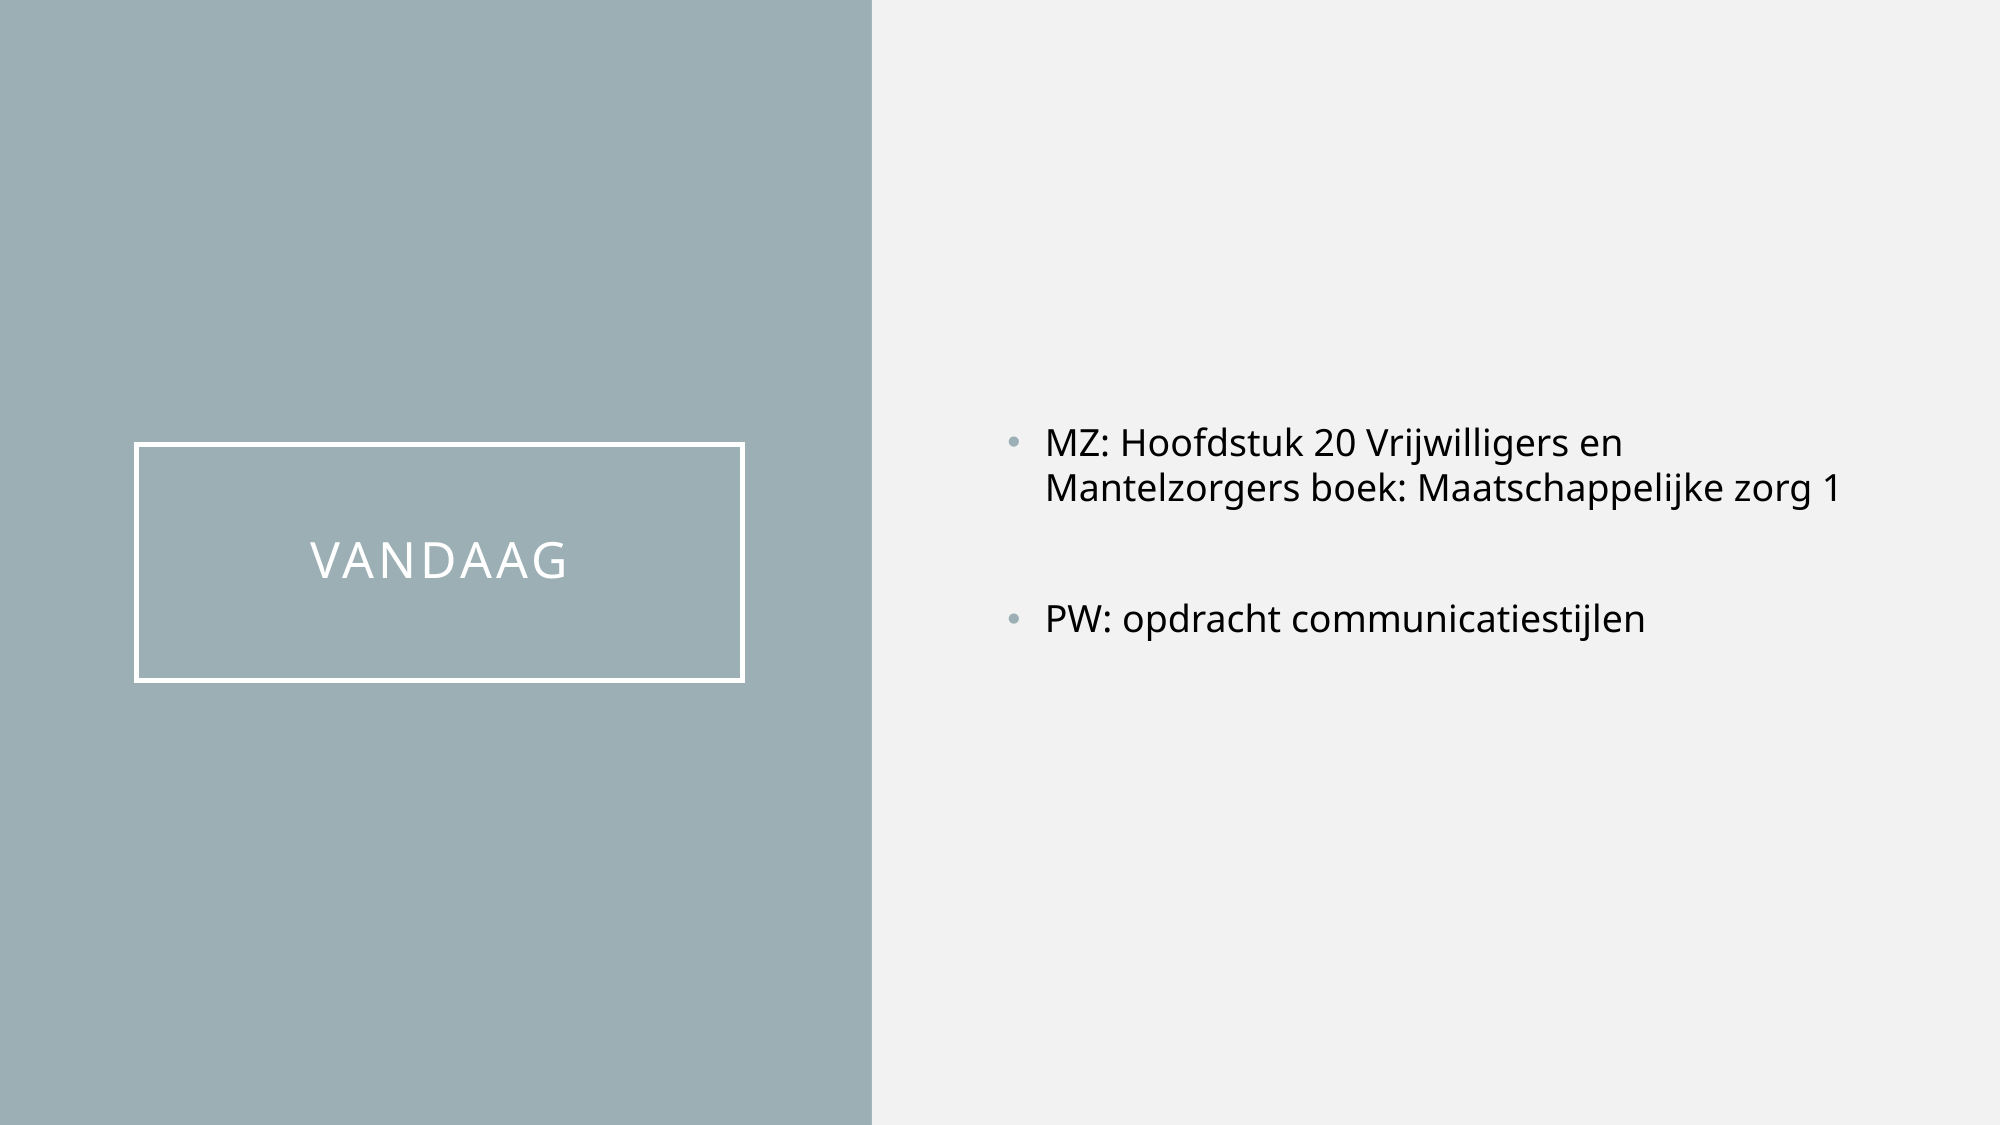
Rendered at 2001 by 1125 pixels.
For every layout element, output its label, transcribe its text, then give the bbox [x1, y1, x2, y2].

text_box [871, 0, 2000, 1125]
list MZ: Hoofdstuk 20 Vrijwilligers en Mantelzorgers boek: Maatschappelijke zorg 1 PW: opdracht communicatiestijlen [992, 131, 1880, 994]
title Vandaag [134, 442, 745, 683]
